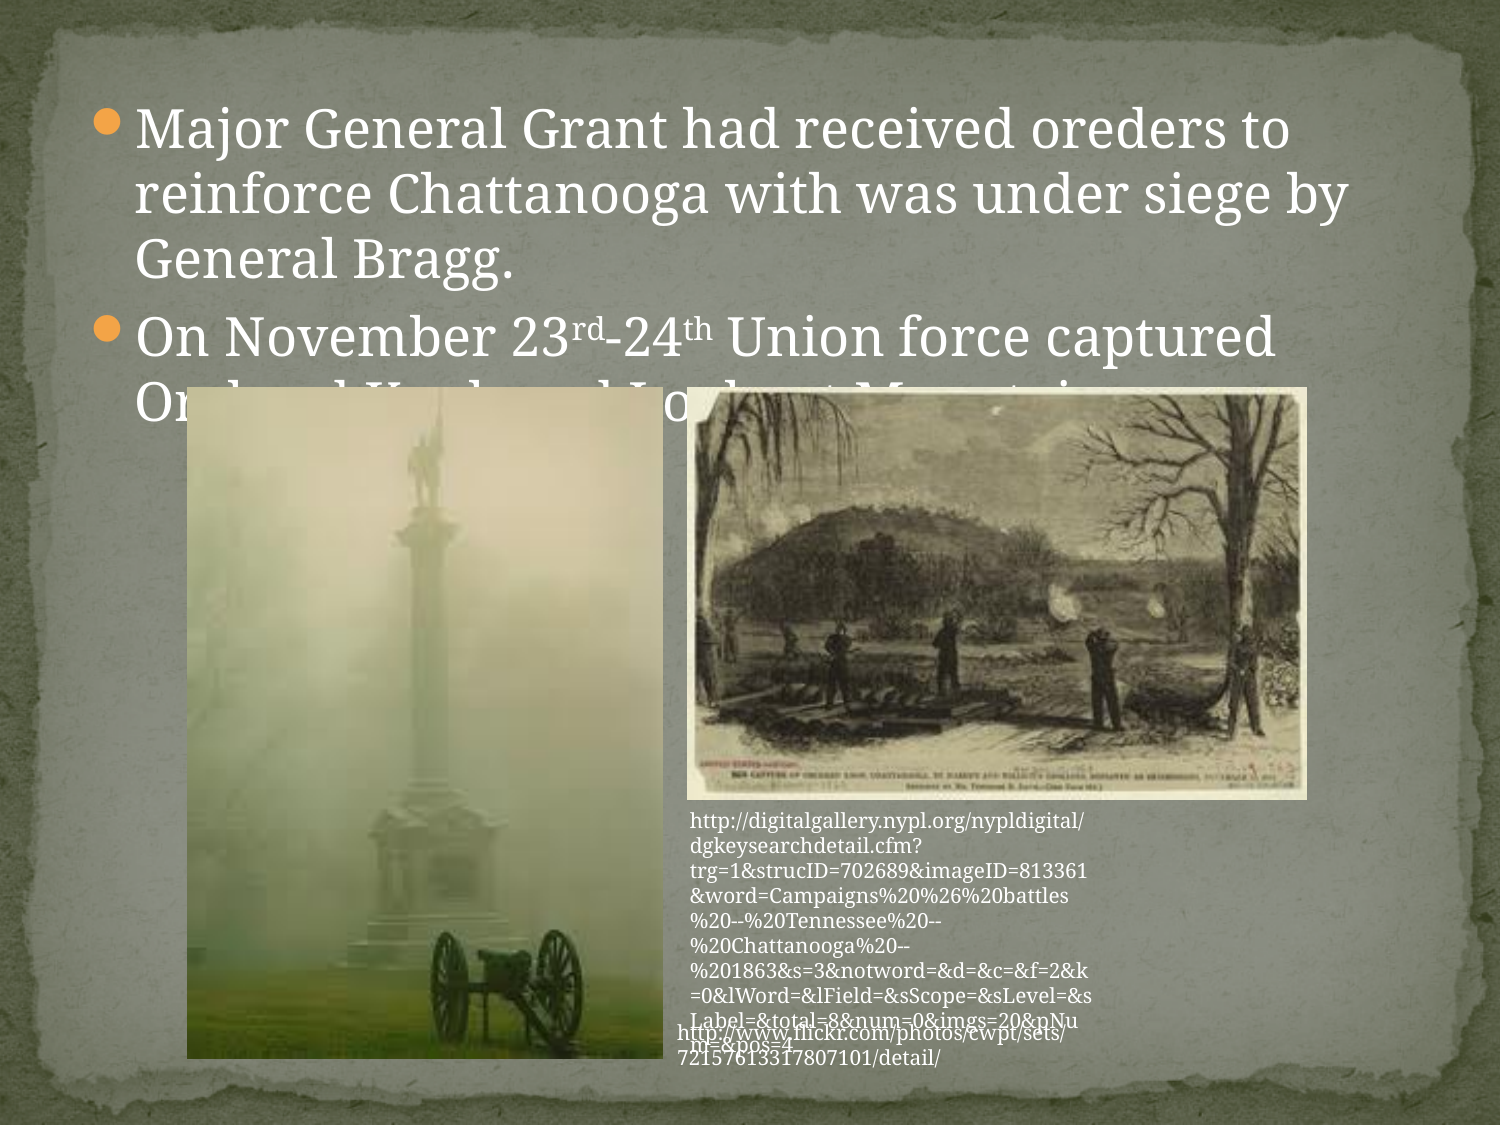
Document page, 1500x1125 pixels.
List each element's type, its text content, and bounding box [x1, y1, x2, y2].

text_box http://www.flickr.com/photos/cwpt/sets/72157613317807101/detail/ [662, 1012, 1113, 1078]
picture [187, 387, 663, 1059]
text_box http://digitalgallery.nypl.org/nypldigital/dgkeysearchdetail.cfm?trg=1&strucID=702689&imageID=813361&word=Campaigns%20%26%20battles%20--%20Tennessee%20--%20Chattanooga%20--%201863&s=3&notword=&d=&c=&f=2&k=0&lWord=&lField=&sScope=&sLevel=&sLabel=&total=8&num=0&imgs=20&pNum=&pos=4 [674, 799, 1113, 1065]
list Major General Grant had received oreders to reinforce Chattanooga with was under siege by General Bragg. On November 23rd-24th Union force captured Orchard Knob and Lookout Mountain [75, 87, 1425, 838]
picture [687, 387, 1307, 800]
